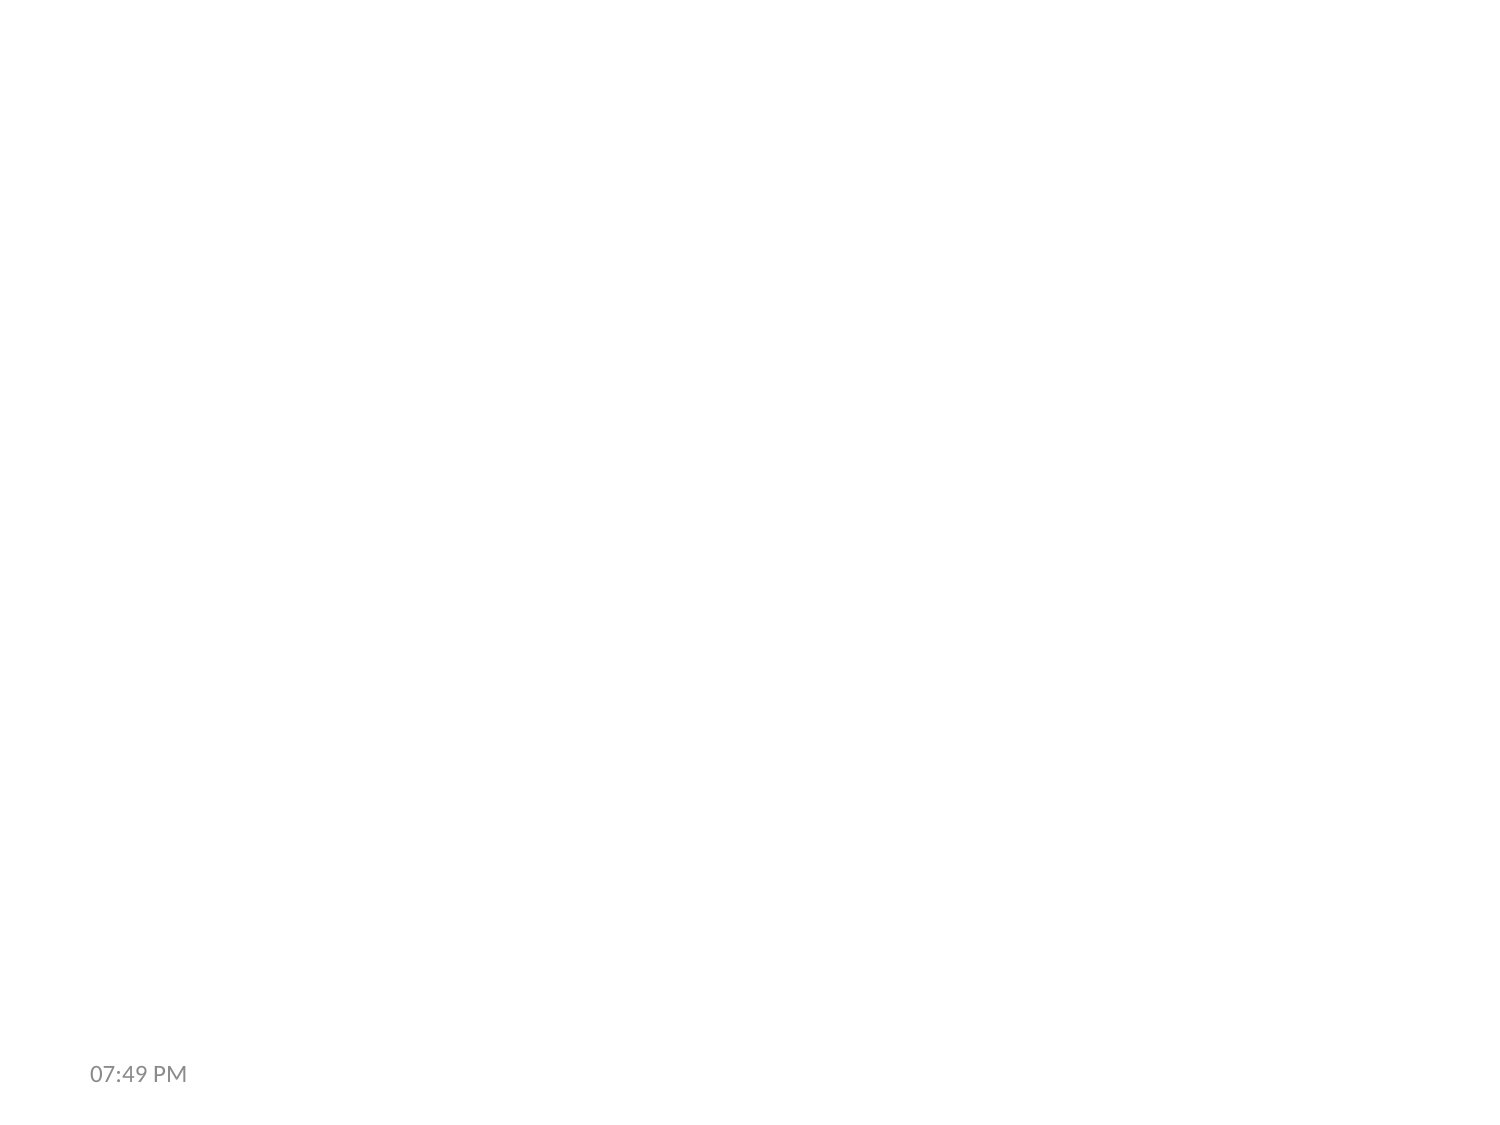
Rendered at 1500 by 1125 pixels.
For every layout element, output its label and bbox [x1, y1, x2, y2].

slide_number [75, 1042, 425, 1103]
